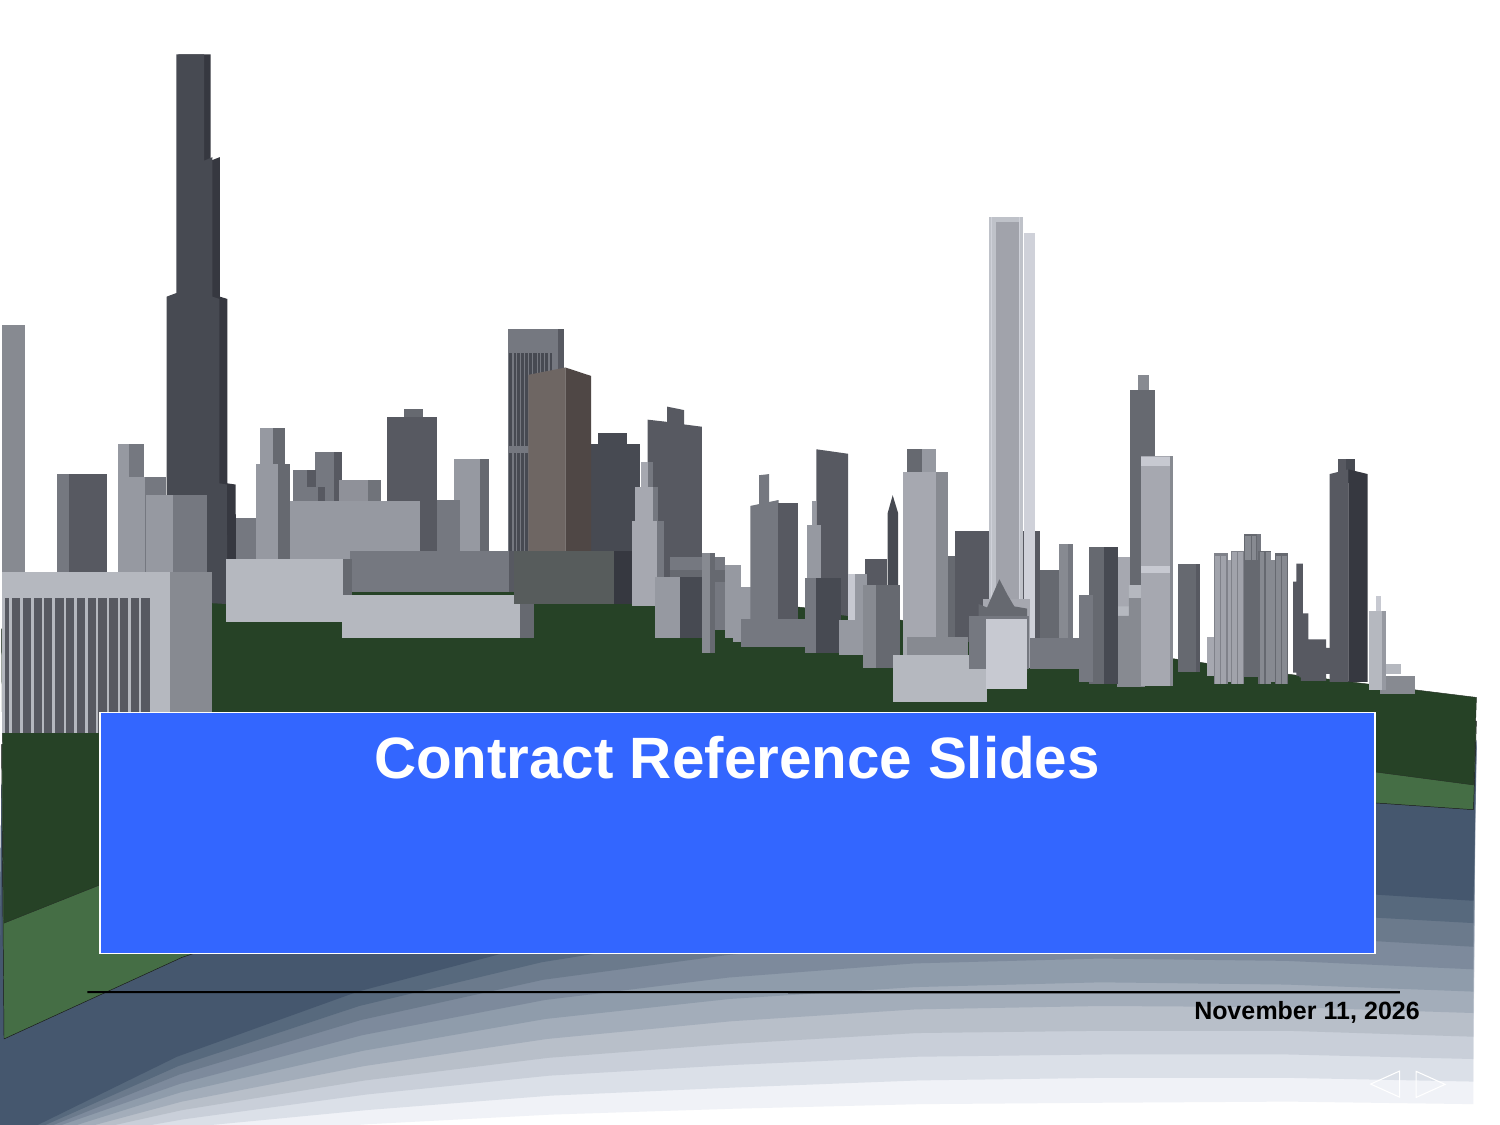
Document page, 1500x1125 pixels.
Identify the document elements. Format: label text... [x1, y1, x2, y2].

title Contract Reference Slides [99, 712, 1376, 954]
